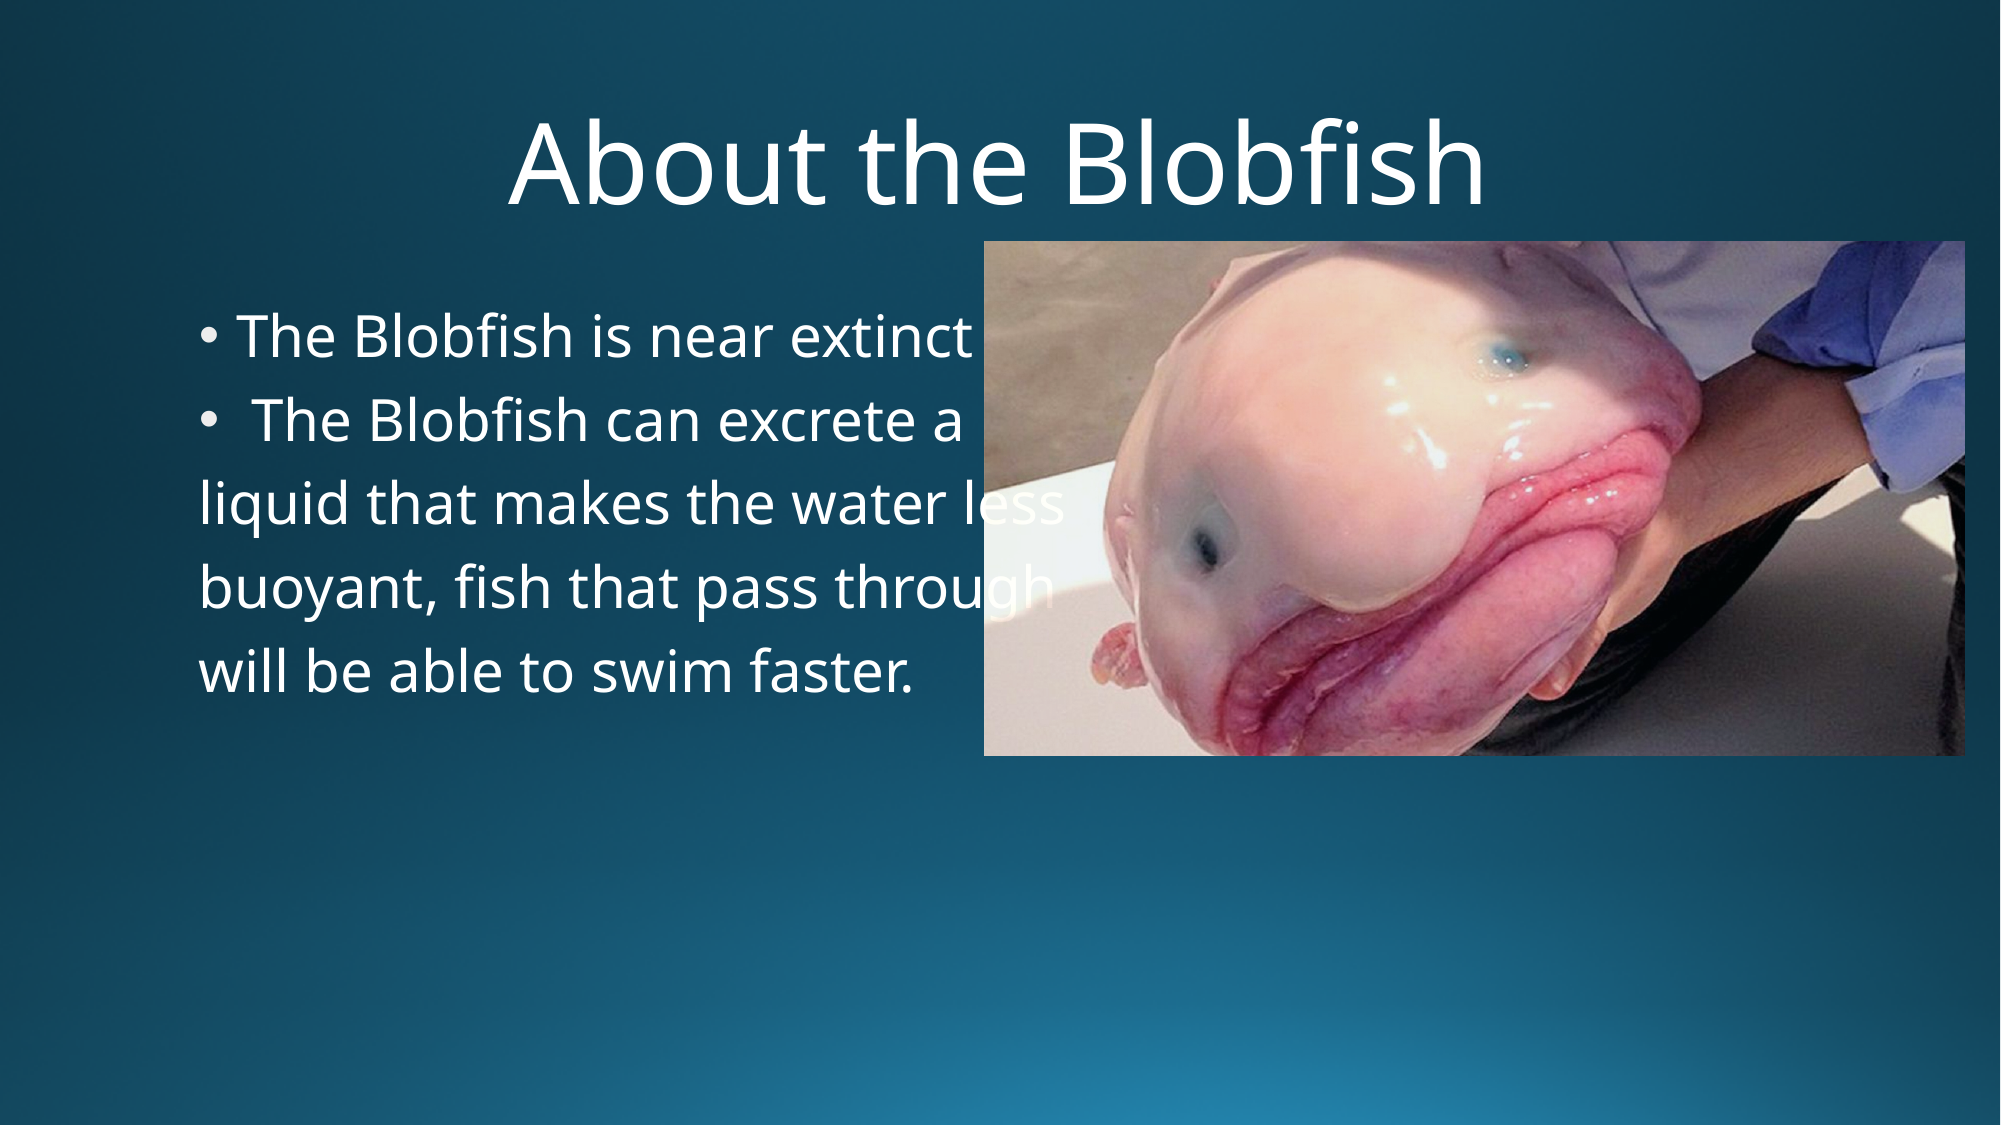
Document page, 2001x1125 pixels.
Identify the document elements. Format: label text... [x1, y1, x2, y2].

title About the Blobfish [137, 59, 1863, 278]
picture [0, 0, 2001, 1125]
list The Blobfish is near extinct The Blobfish can excrete a liquid that makes the water less buoyant, fish that pass through will be able to swim faster. [183, 299, 1863, 1014]
